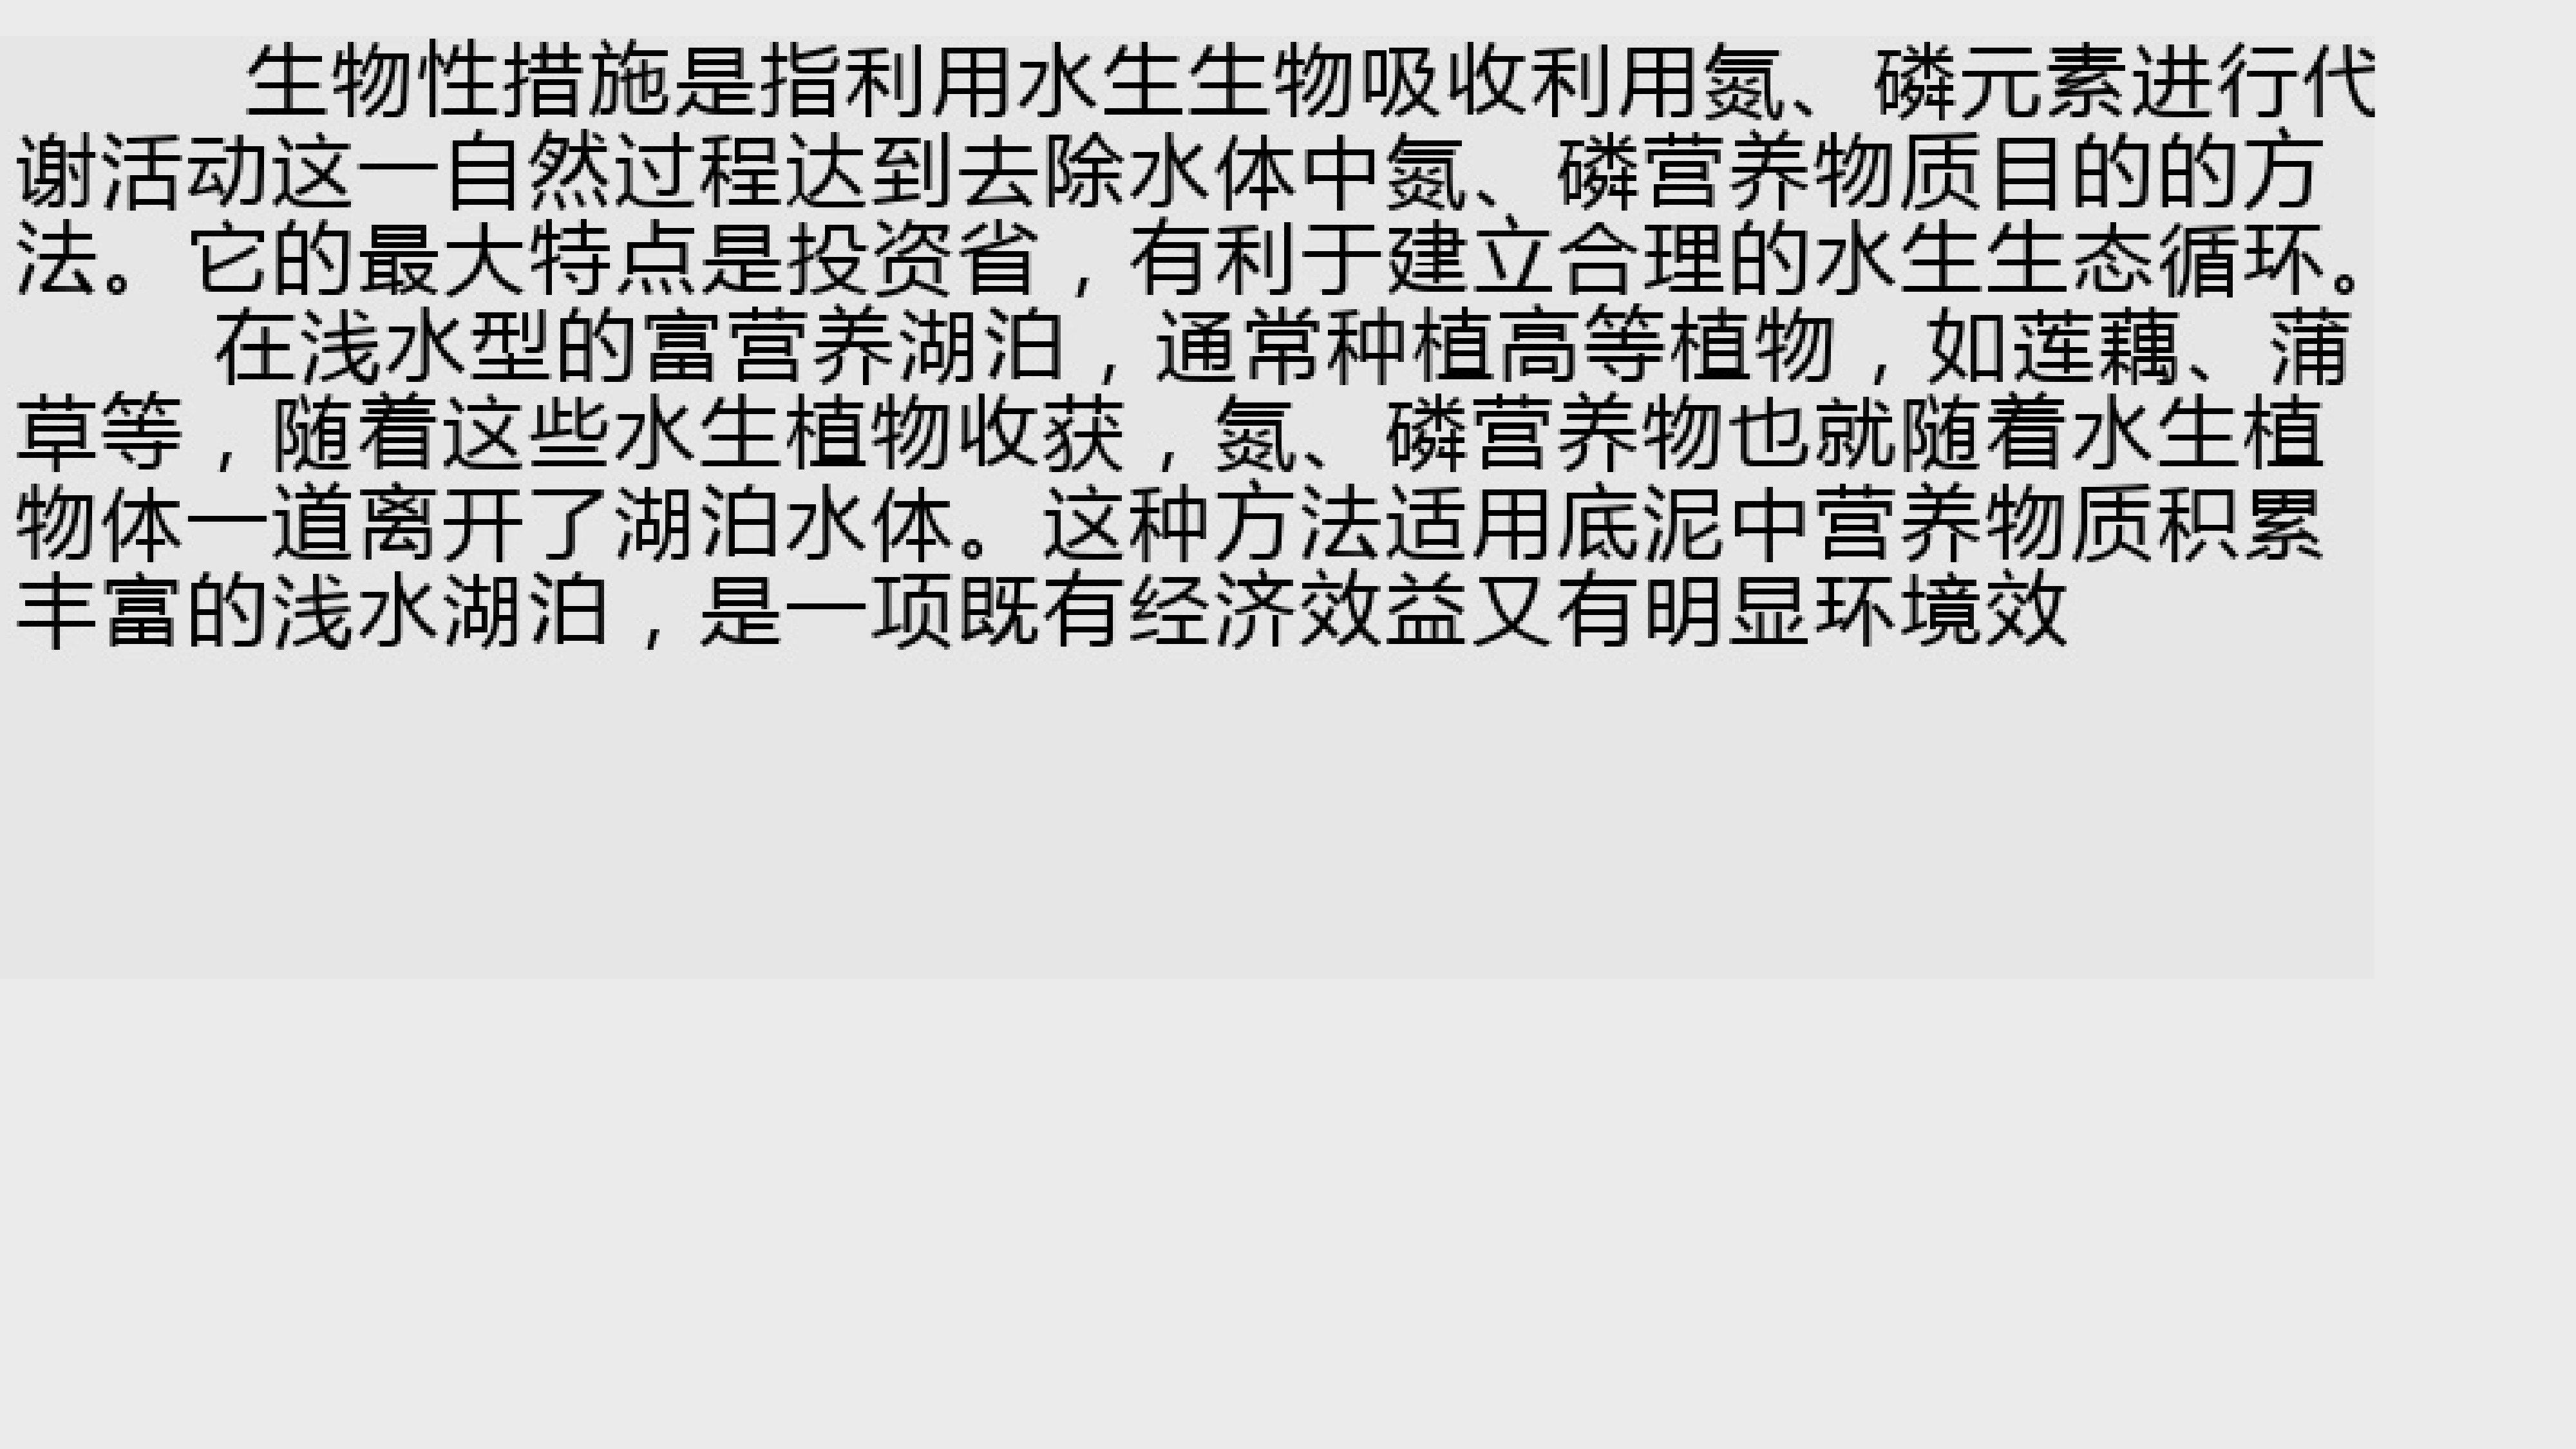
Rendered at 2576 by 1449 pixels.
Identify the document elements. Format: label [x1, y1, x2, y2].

picture [0, 36, 2375, 979]
